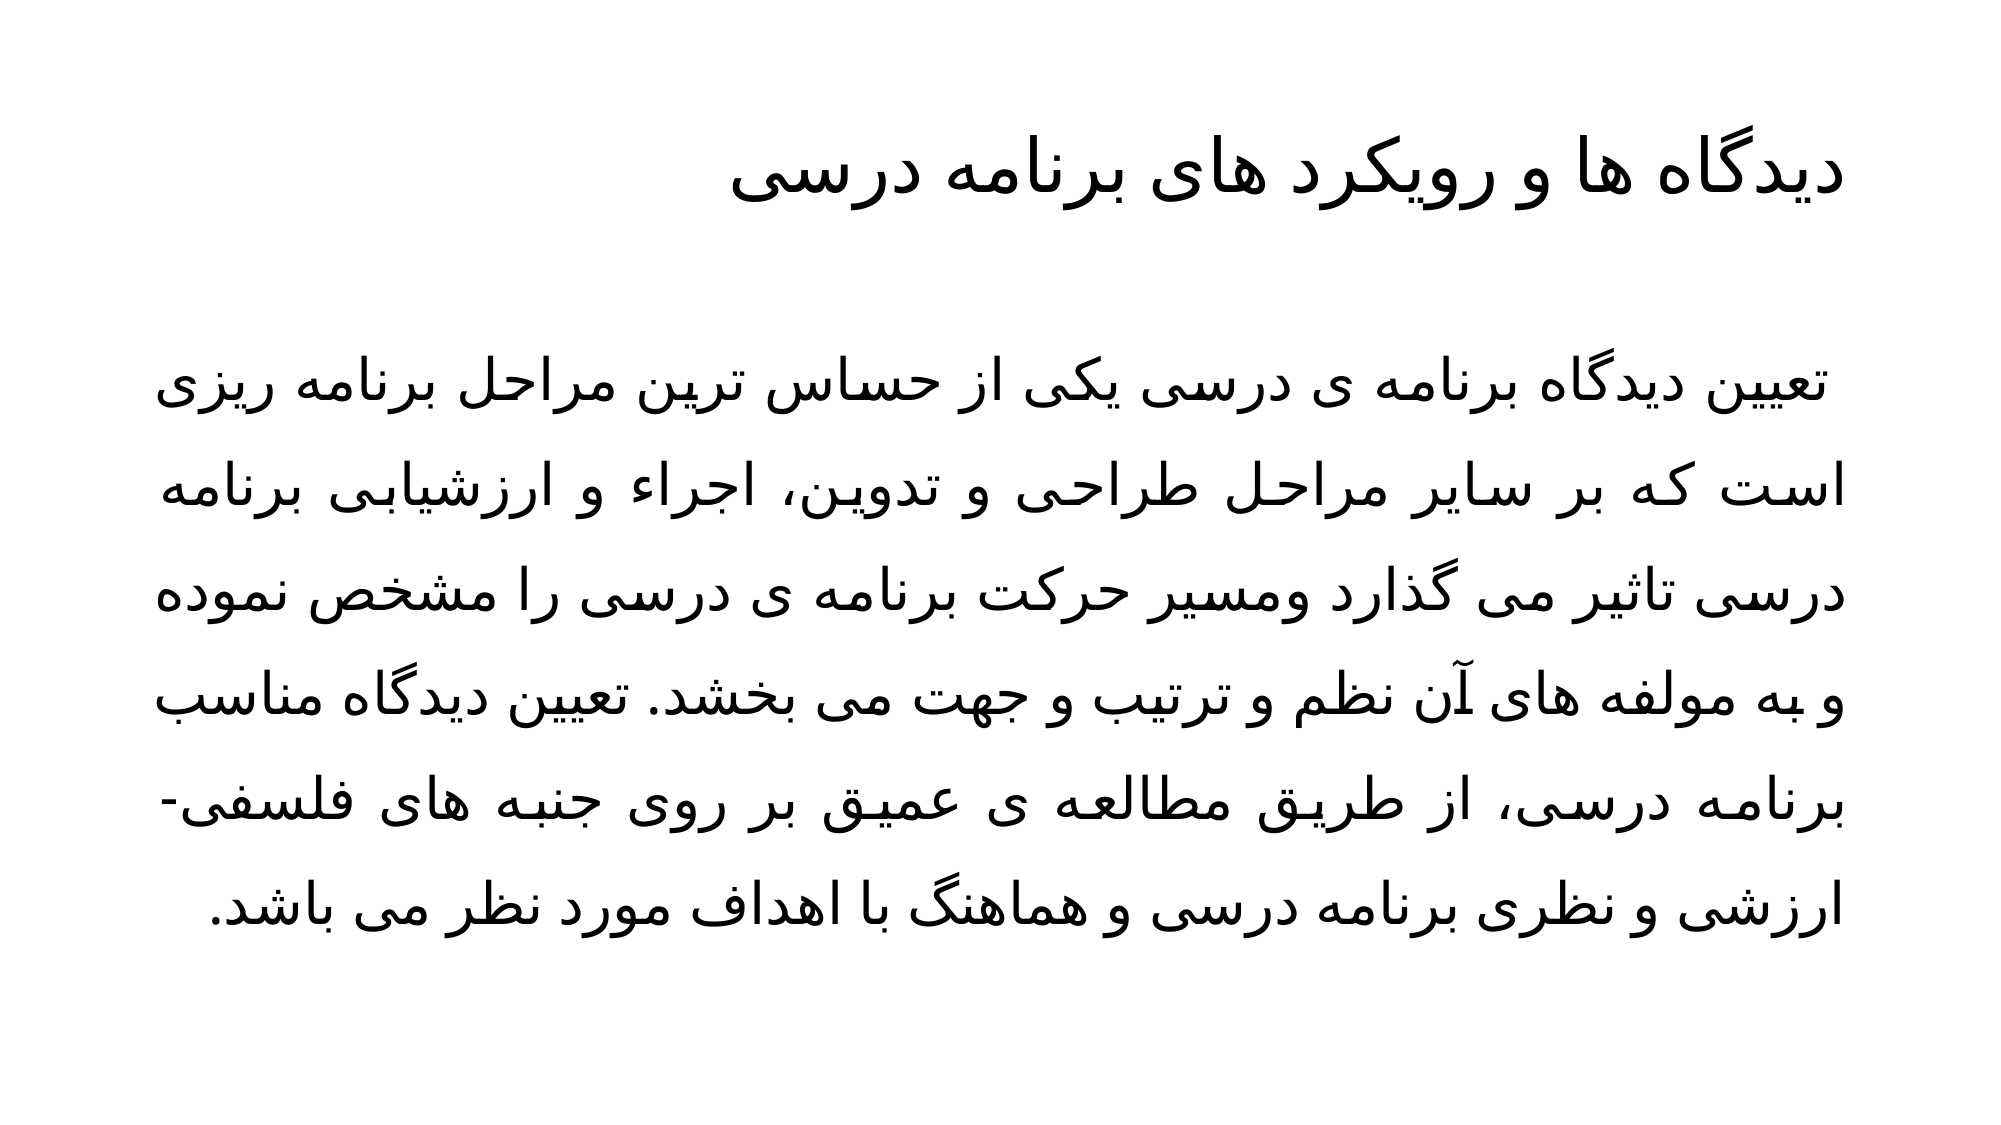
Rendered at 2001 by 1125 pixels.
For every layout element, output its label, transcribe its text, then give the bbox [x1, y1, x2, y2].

title دیدگاه ها و رویکرد های برنامه درسی [137, 59, 1863, 278]
list تعیین دیدگاه برنامه ی درسی یکی از حساس ترین مراحل برنامه ریزی است که بر سایر مراحل طراحی و تدوین، اجراء و ارزشیابی برنامه درسی تاثیر می گذارد ومسیر حرکت برنامه ی درسی را مشخص نموده و به مولفه های آن نظم و ترتیب و جهت می بخشد. تعیین دیدگاه مناسب برنامه درسی، از طریق مطالعه ی عمیق بر روی جنبه های فلسفی- ارزشی و نظری برنامه درسی و هماهنگ با اهداف مورد نظر می باشد. [137, 299, 1863, 1014]
